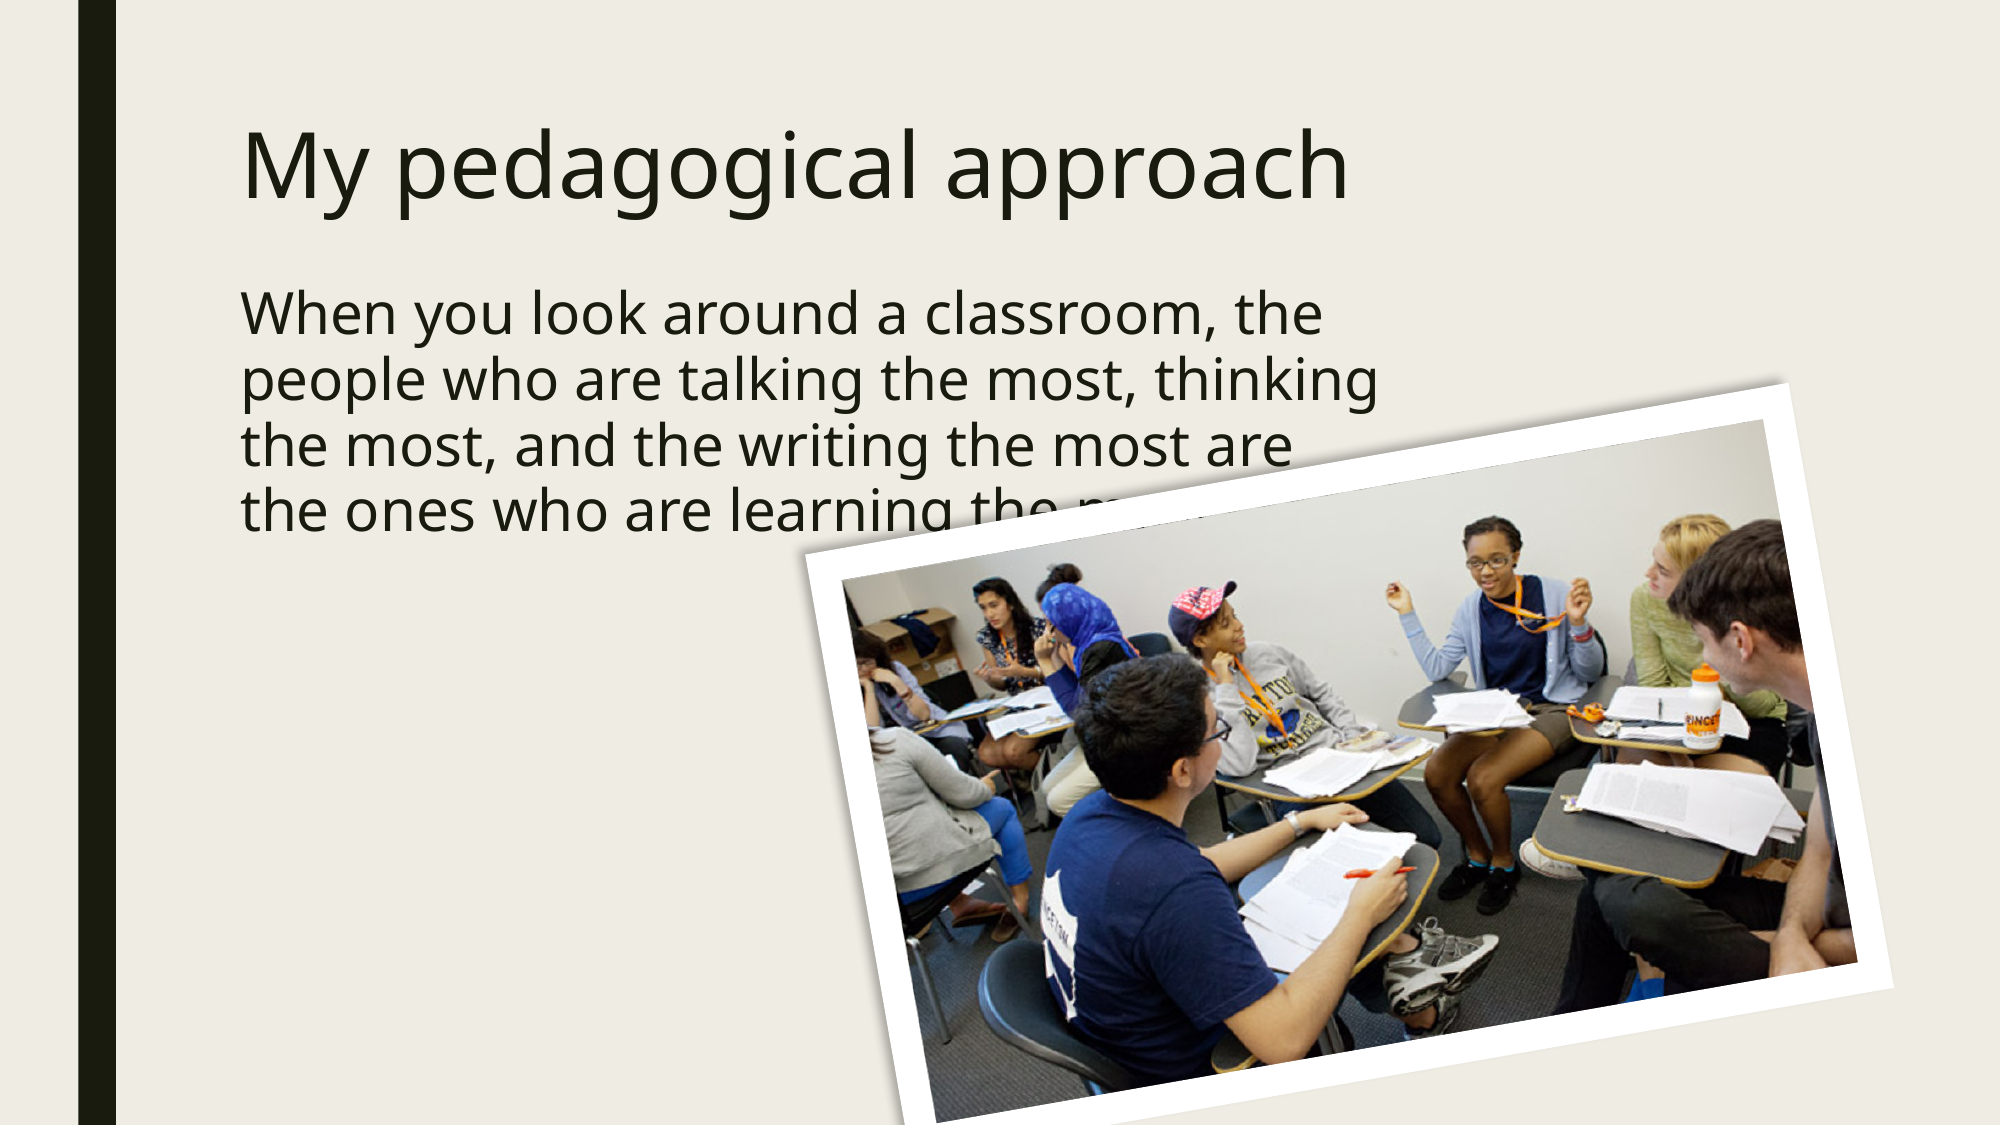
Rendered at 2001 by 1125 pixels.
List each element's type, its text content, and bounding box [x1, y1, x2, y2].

title My pedagogical approach [225, 112, 1800, 357]
list When you look around a classroom, the people who are talking the most, thinking the most, and the writing the most are the ones who are learning the most. [225, 274, 1407, 691]
picture [843, 420, 1857, 1123]
